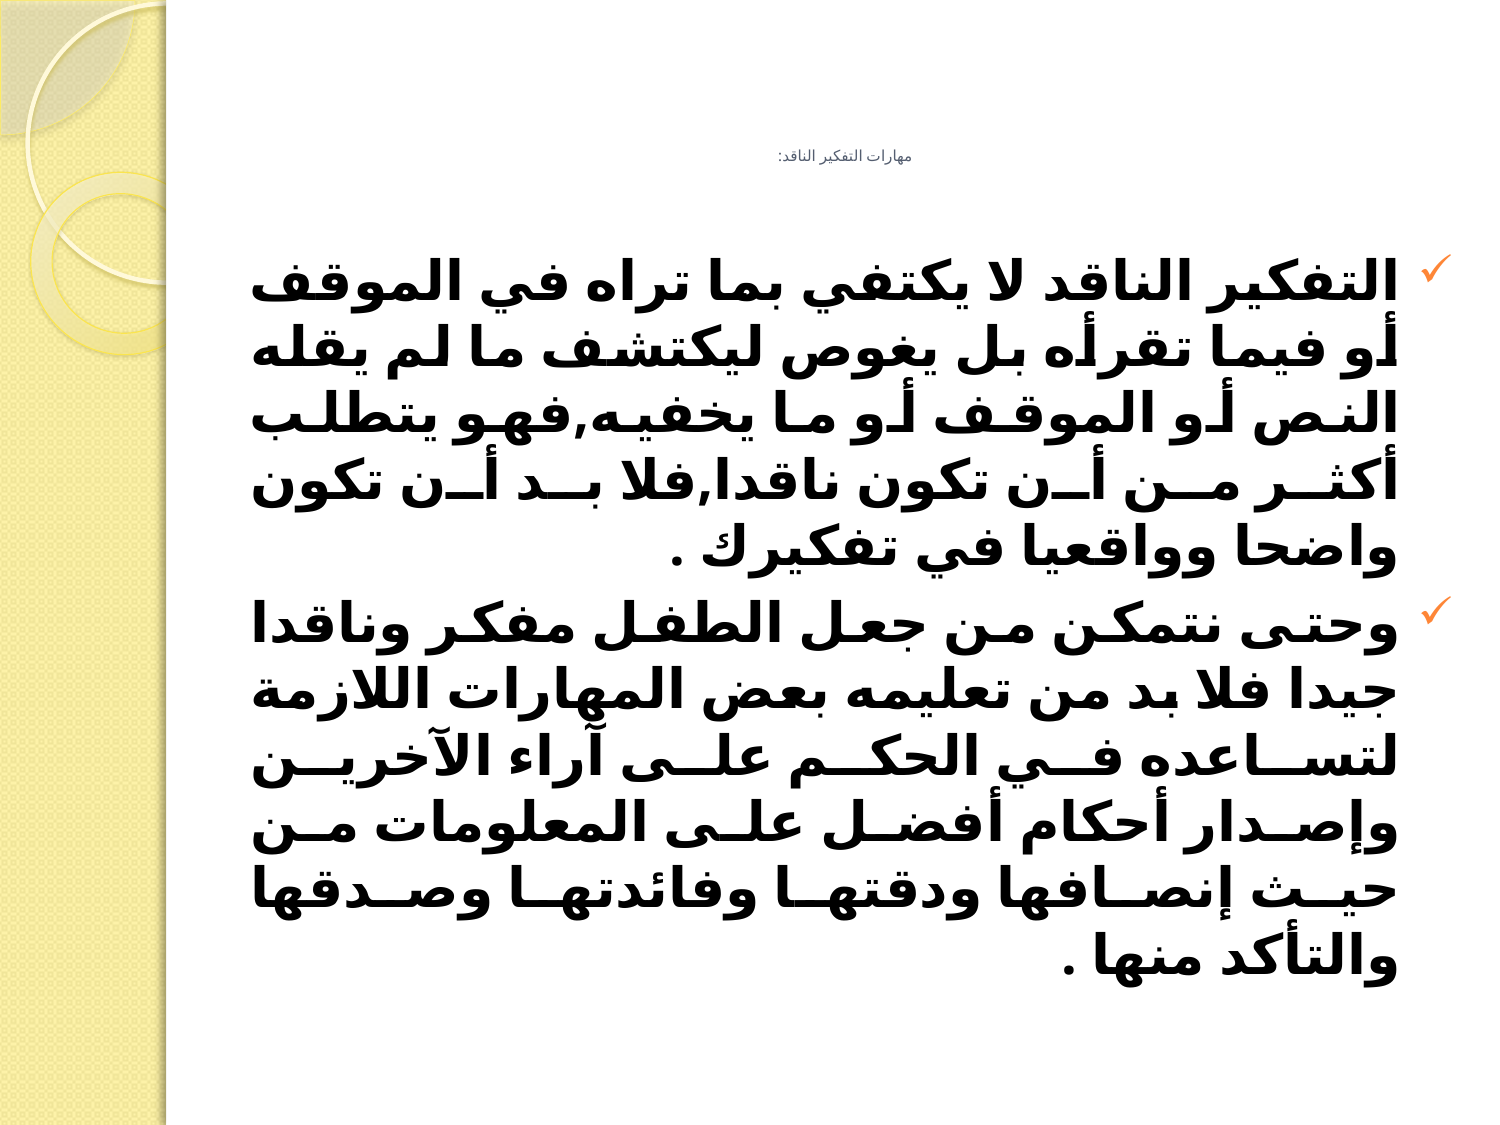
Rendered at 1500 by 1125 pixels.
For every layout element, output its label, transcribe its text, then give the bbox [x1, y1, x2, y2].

title مهارات التفكير الناقد: [230, 101, 1461, 209]
list التفكير الناقد لا يكتفي بما تراه في الموقف أو فيما تقرأه بل يغوص ليكتشف ما لم يقله النص أو الموقف أو ما يخفيه,فهو يتطلب أكثر من أن تكون ناقدا,فلا بد أن تكون واضحا وواقعيا في تفكيرك . وحتى نتمكن من جعل الطفل مفكر وناقدا جيدا فلا بد من تعليمه بعض المهارات اللازمة لتساعده في الحكم على آراء الآخرين وإصدار أحكام أفضل على المعلومات من حيث إنصافها ودقتها وفائدتها وصدقها والتأكد منها . [235, 237, 1466, 1025]
